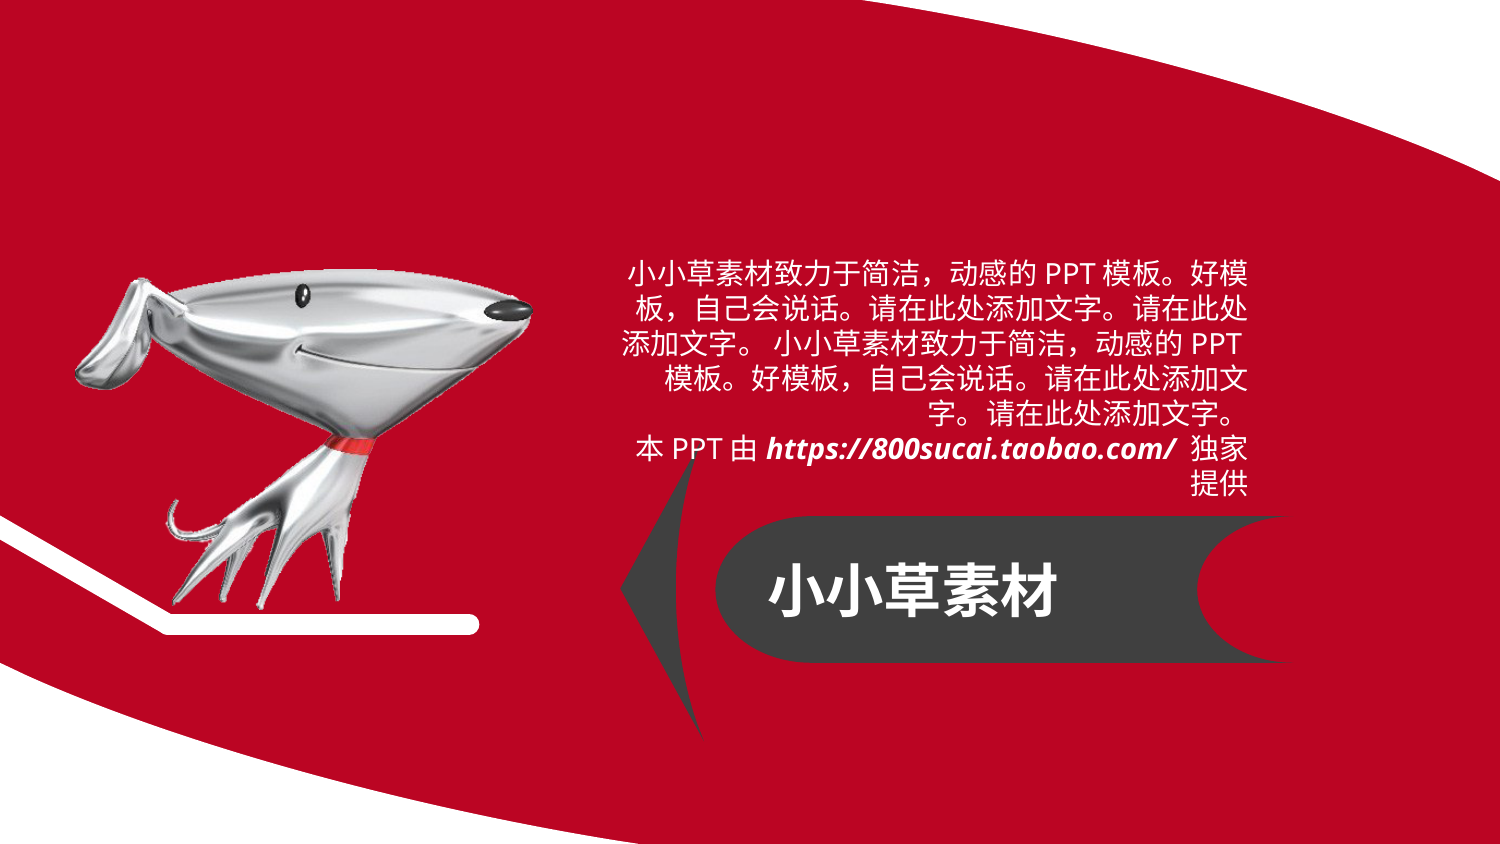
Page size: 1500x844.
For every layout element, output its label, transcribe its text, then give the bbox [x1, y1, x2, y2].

text_box 小小草素材致力于简洁，动感的PPT模板。好模板，自己会说话。请在此处添加文字。请在此处添加文字。 小小草素材致力于简洁，动感的PPT模板。好模板，自己会说话。请在此处添加文字。请在此处添加文字。 本PPT由https://800sucai.taobao.com/ 独家提供 [602, 249, 1261, 506]
text_box [861, 0, 1500, 182]
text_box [0, 477, 470, 625]
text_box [574, 515, 1294, 663]
picture [75, 268, 534, 611]
text_box [0, 662, 639, 844]
